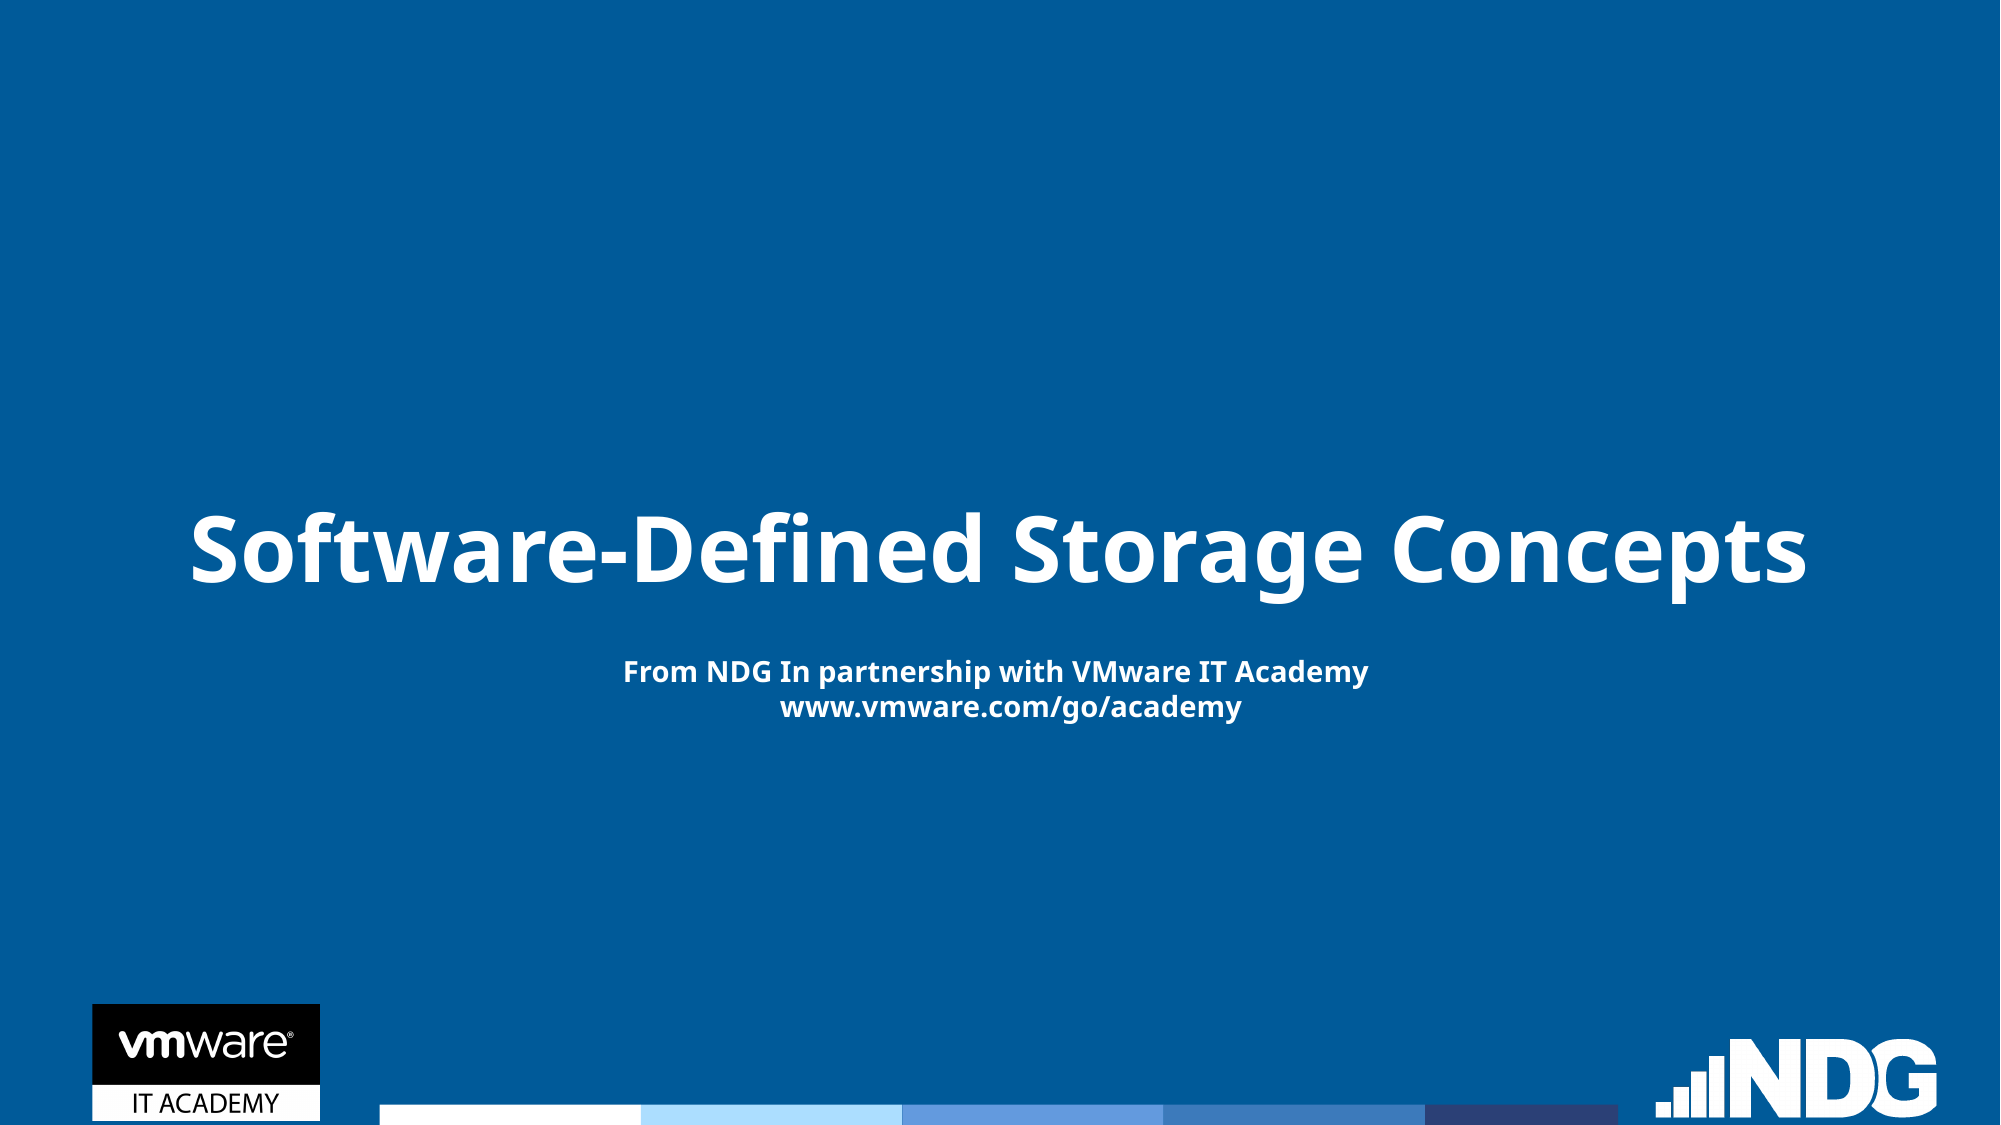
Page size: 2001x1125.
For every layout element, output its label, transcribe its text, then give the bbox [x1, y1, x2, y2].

title Software-Defined Storage Concepts [0, 432, 2000, 616]
picture [1642, 1032, 1951, 1125]
text_box From NDG In partnership with VMware IT Academy www.vmware.com/go/academy [605, 645, 1395, 731]
picture [92, 1004, 320, 1121]
